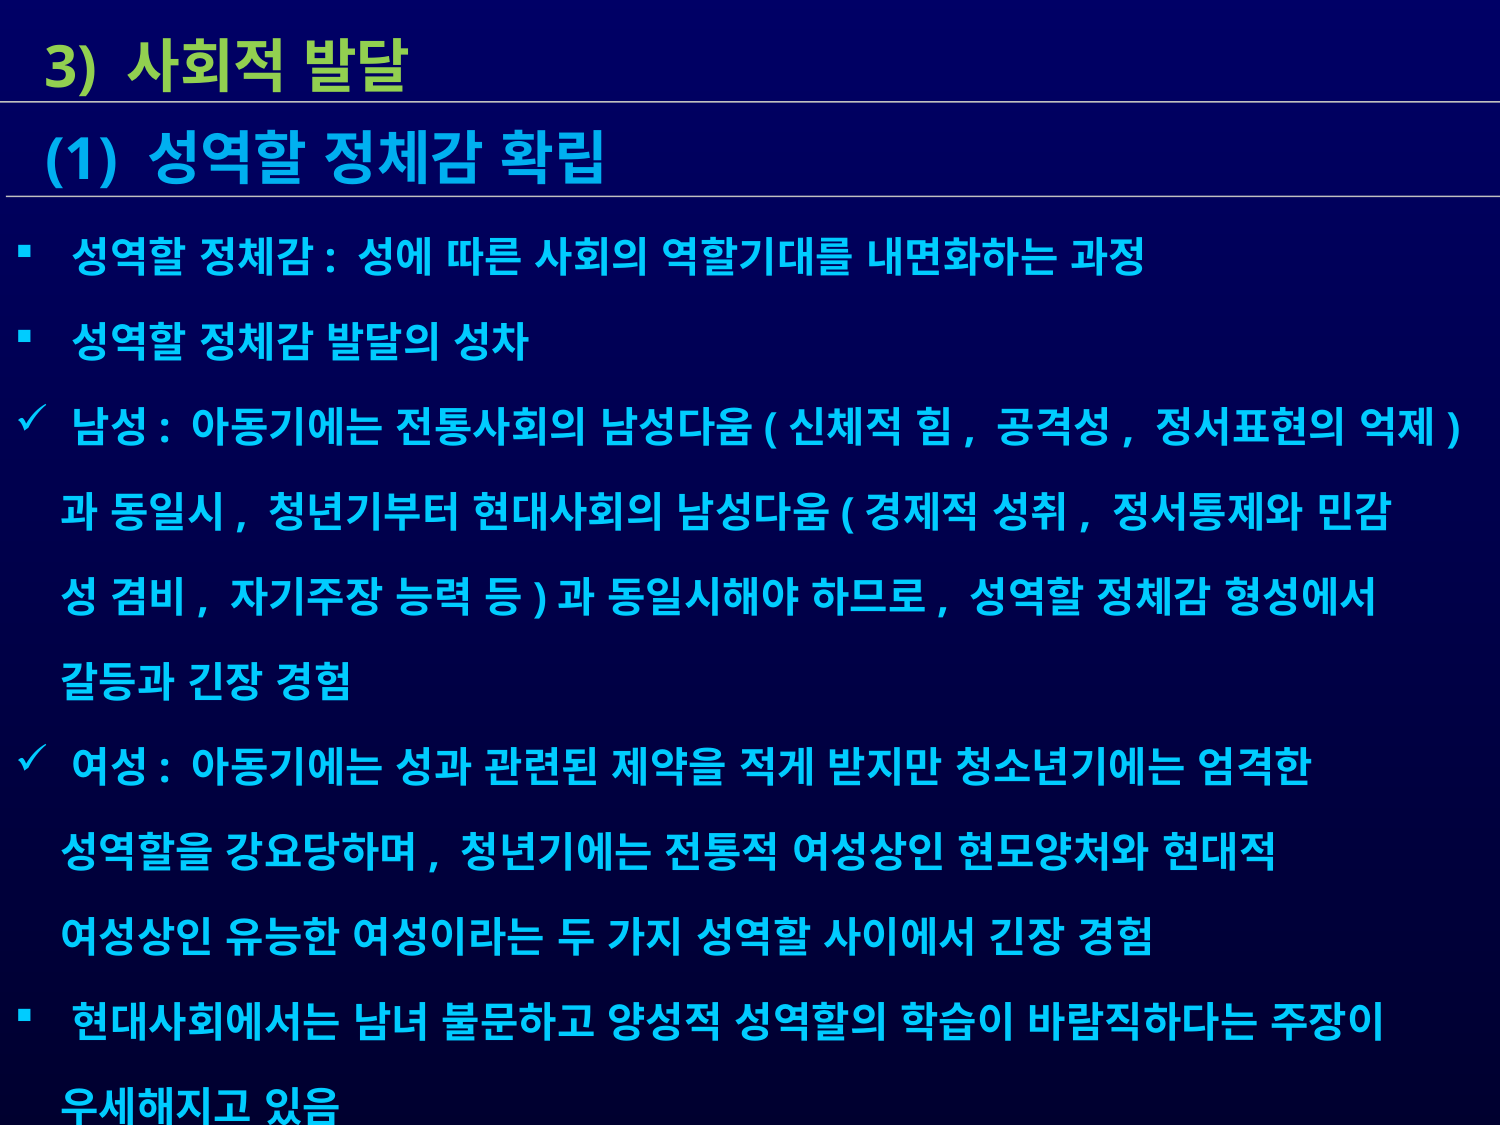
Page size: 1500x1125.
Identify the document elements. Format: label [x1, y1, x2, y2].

text_box [0, 21, 1500, 1125]
